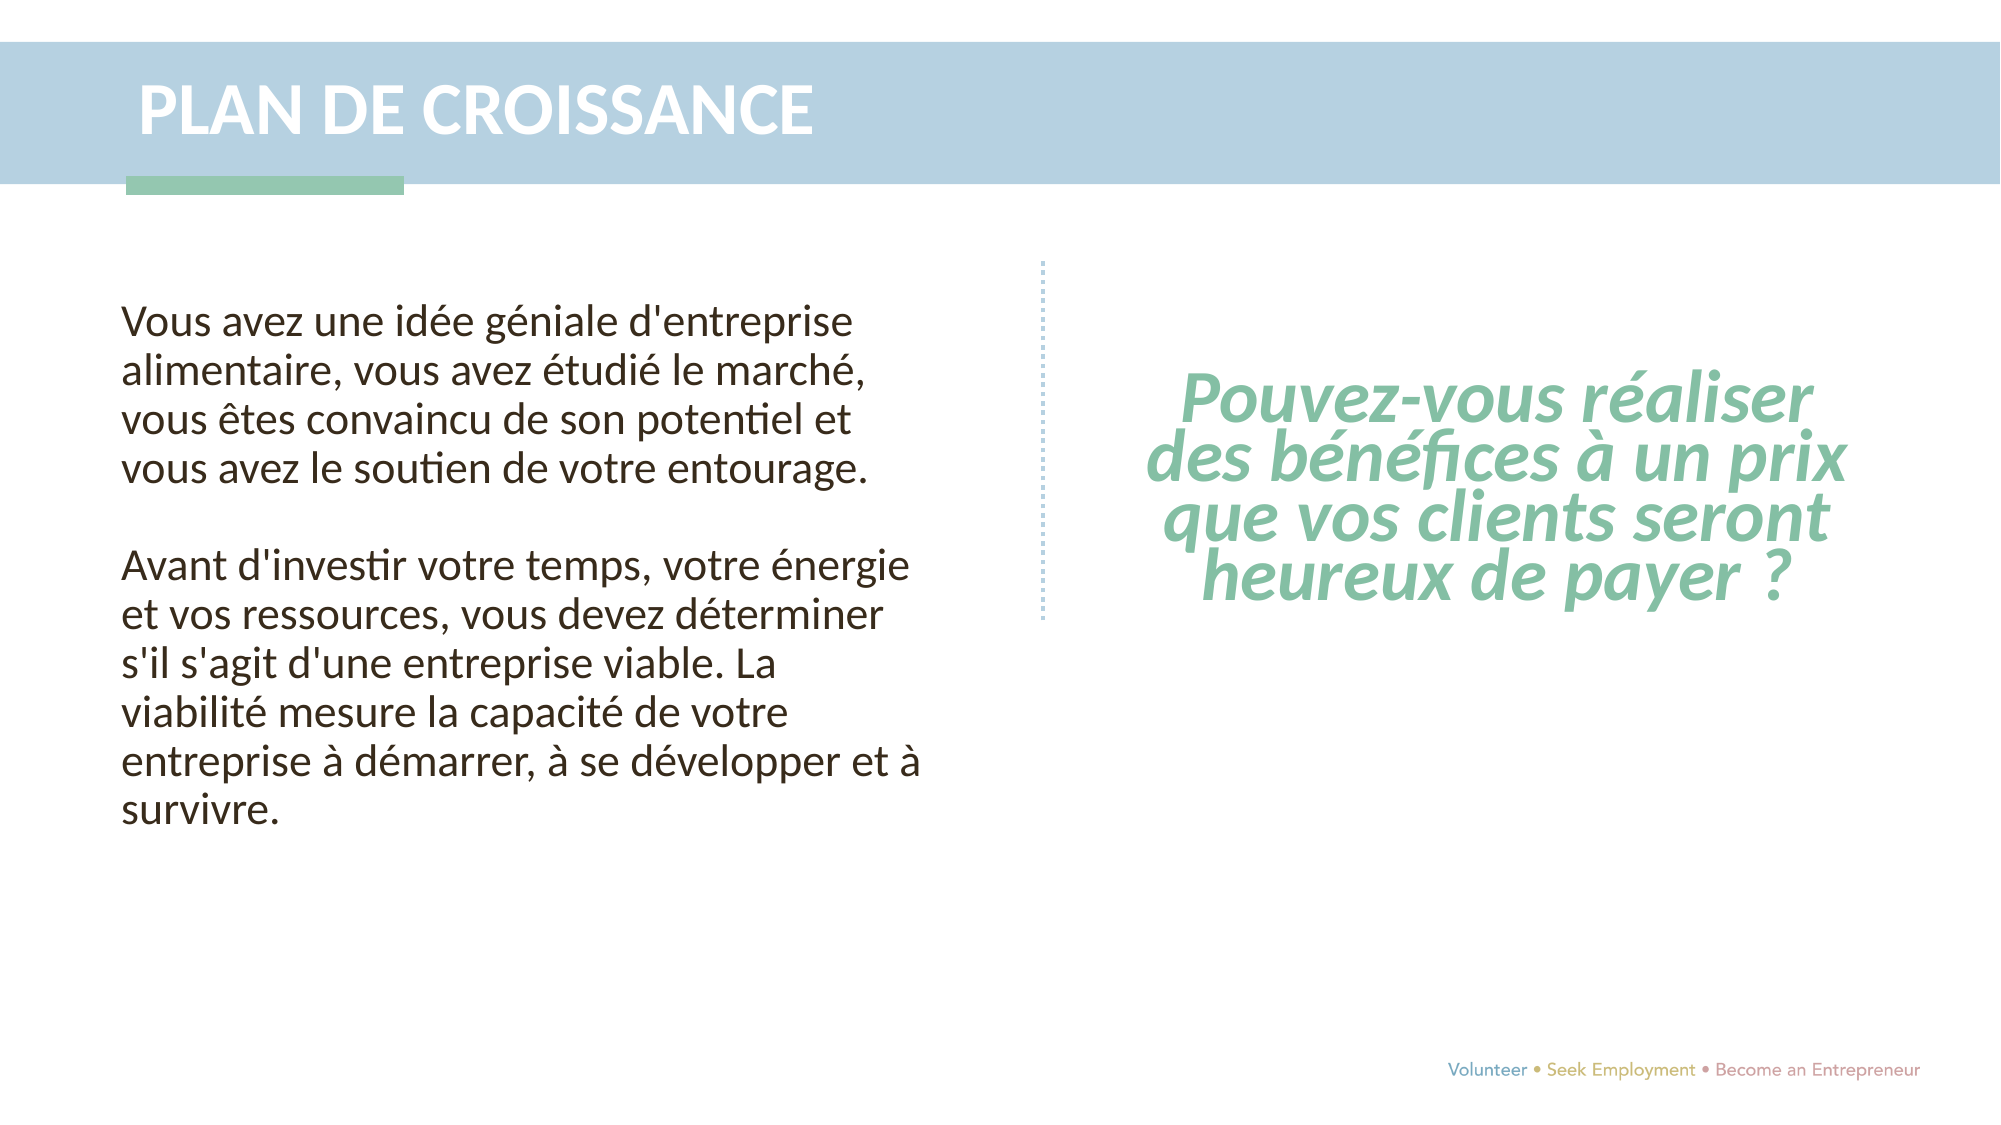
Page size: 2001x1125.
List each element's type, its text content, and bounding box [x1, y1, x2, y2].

text_box Pouvez-vous réaliser des bénéfices à un prix que vos clients seront heureux de payer ? [1115, 371, 1880, 573]
picture [1418, 1046, 1971, 1103]
text_box Vous avez une idée géniale d'entreprise alimentaire, vous avez étudié le marché, vous êtes convaincu de son potentiel et vous avez le soutien de votre entourage. Avant d'investir votre temps, votre énergie et vos ressources, vous devez déterminer s'il s'agit d'une entreprise viable. La viabilité mesure la capacité de votre entreprise à démarrer, à se développer et à survivre. [106, 289, 941, 835]
list PLAN DE CROISSANCE [123, 51, 1913, 170]
